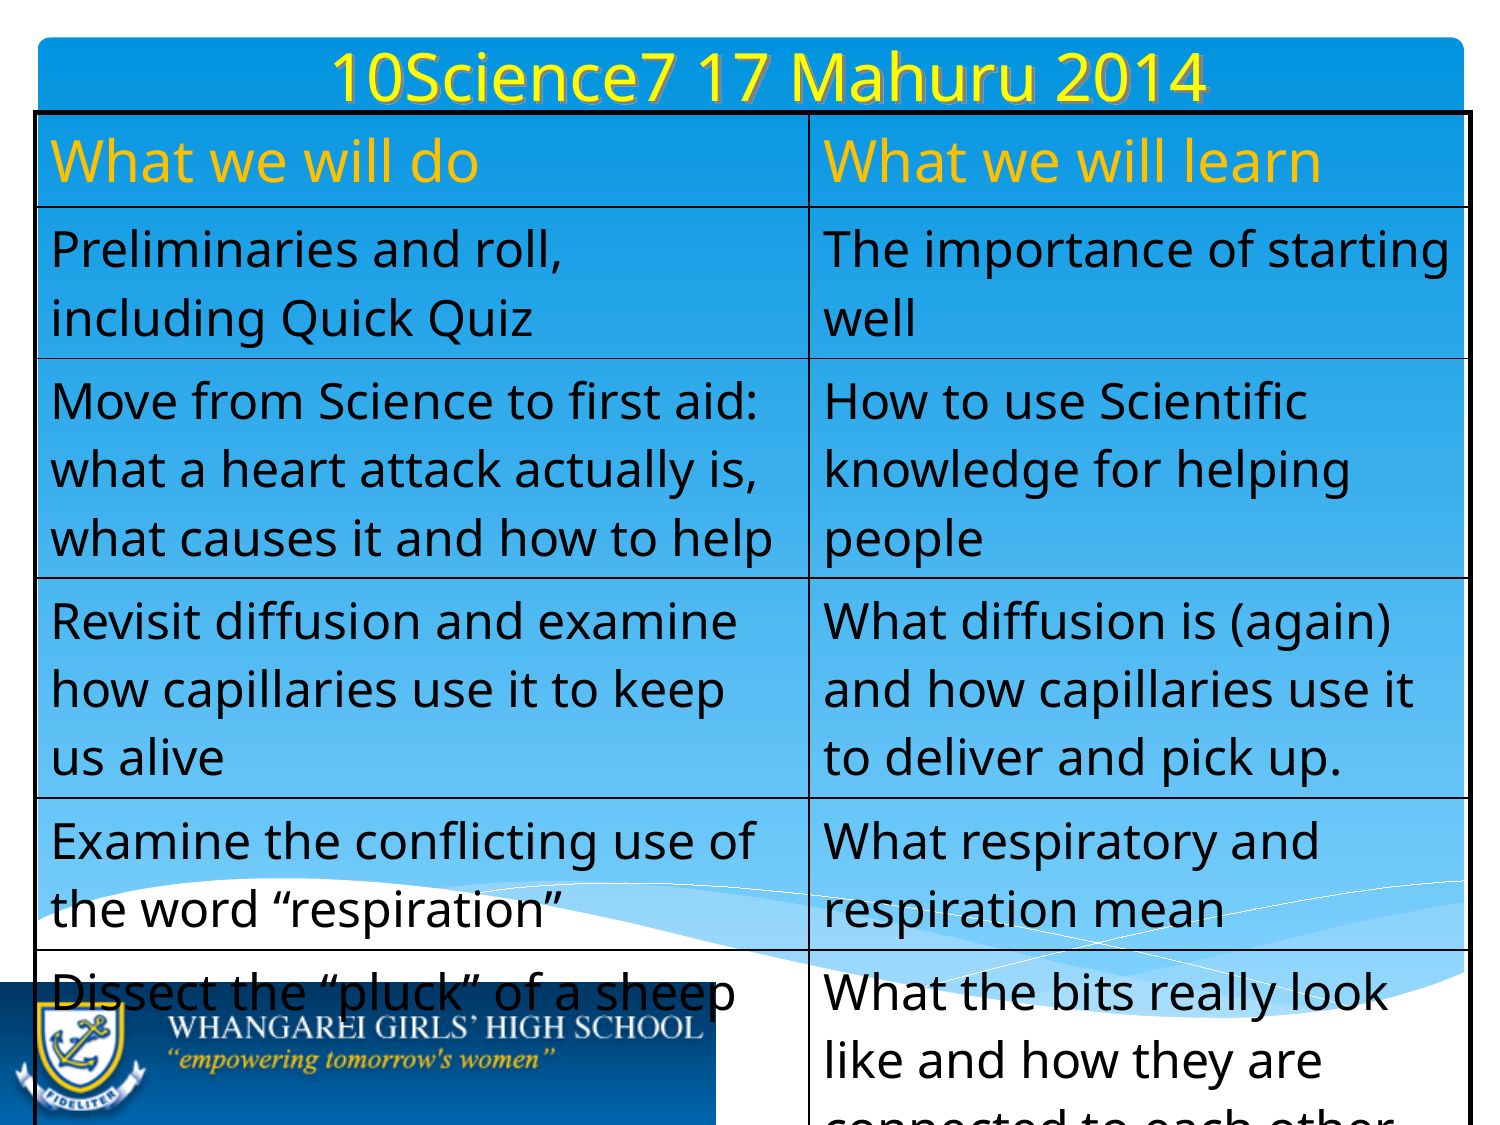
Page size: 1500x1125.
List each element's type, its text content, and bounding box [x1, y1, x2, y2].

table_cell Dissect the “pluck” of a sheep [37, 951, 808, 1125]
table_cell What the bits really look like and how they are connected to each other. [810, 951, 1468, 1125]
table_cell The importance of starting well [810, 208, 1468, 358]
picture [0, 982, 716, 1125]
table_cell Move from Science to first aid: what a heart attack actually is, what causes it and how to help [37, 359, 808, 577]
table_header What we will do [37, 115, 808, 206]
table_cell Revisit diffusion and examine how capillaries use it to keep us alive [37, 579, 808, 797]
table_header What we will learn [810, 115, 1468, 206]
table_cell Preliminaries and roll, including Quick Quiz [37, 208, 808, 358]
table_cell How to use Scientific knowledge for helping people [810, 359, 1468, 577]
text_box 10Science7 17 Mahuru 2014 [162, 24, 1375, 110]
table_cell What diffusion is (again) and how capillaries use it to deliver and pick up. [810, 579, 1468, 797]
table_cell What respiratory and respiration mean [810, 799, 1468, 949]
table_cell Examine the conflicting use of the word “respiration” [37, 799, 808, 949]
